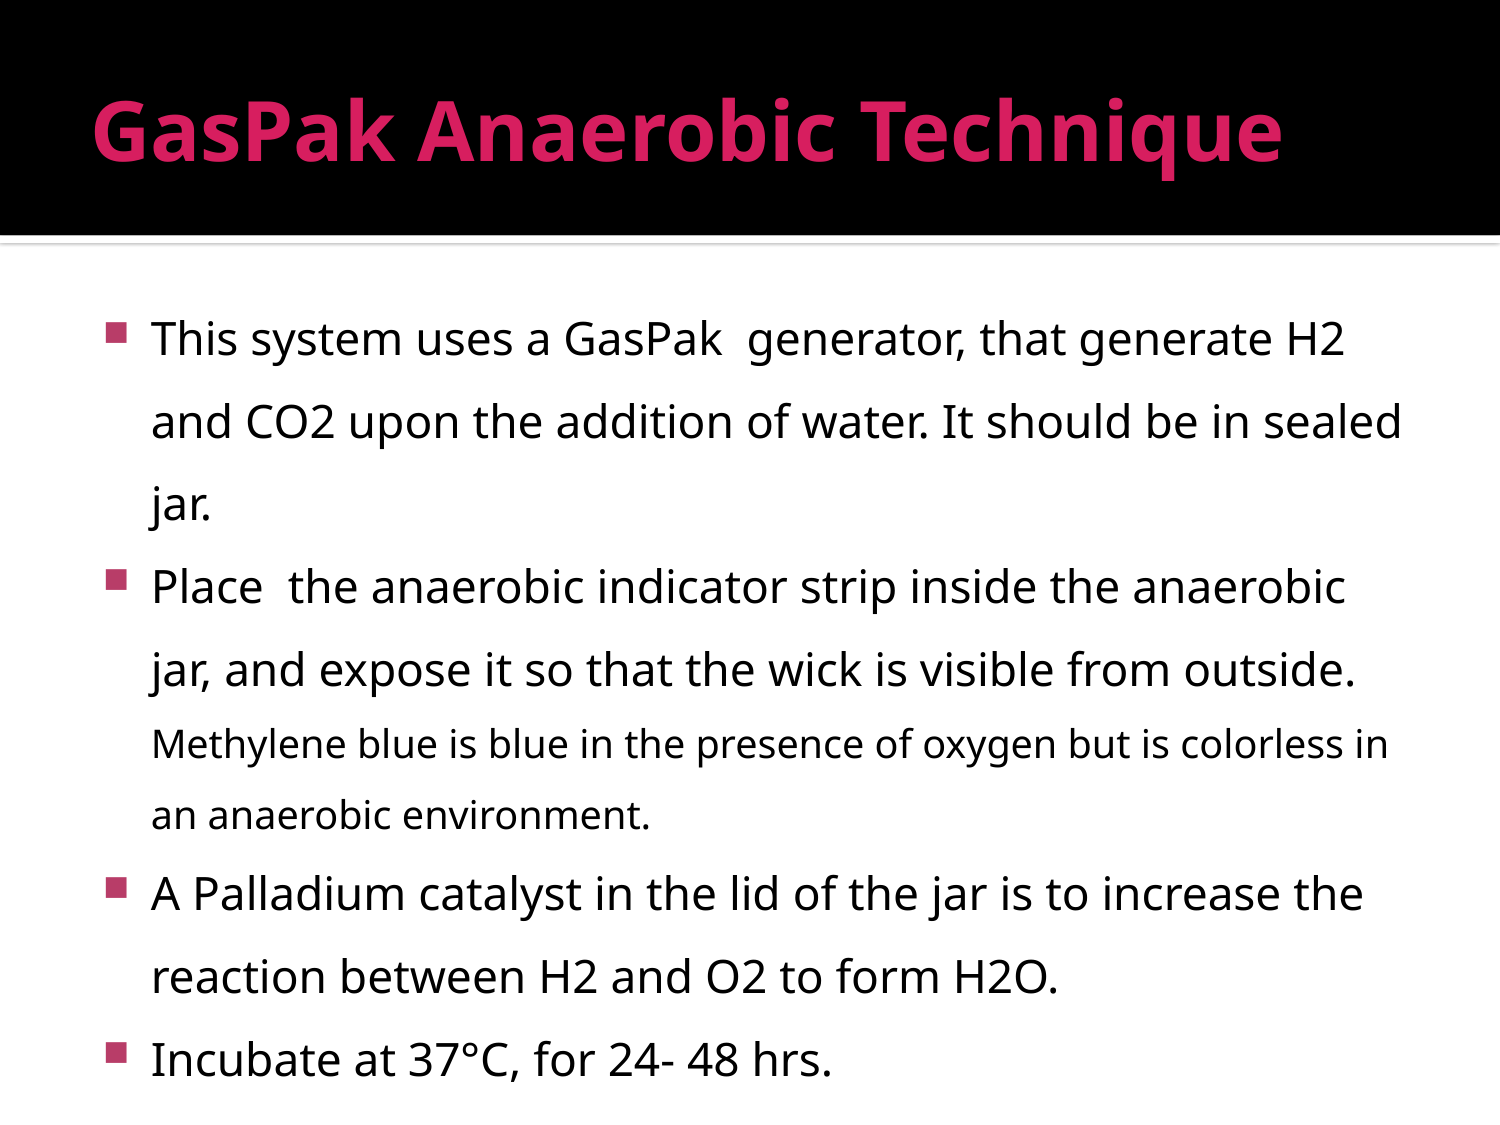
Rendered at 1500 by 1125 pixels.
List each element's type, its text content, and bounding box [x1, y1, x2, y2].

title GasPak Anaerobic Technique [75, 25, 1425, 231]
list This system uses a GasPak generator, that generate H2 and CO2 upon the addition of water. It should be in sealed jar. Place the anaerobic indicator strip inside the anaerobic jar, and expose it so that the wick is visible from outside. Methylene blue is blue in the presence of oxygen but is colorless in an anaerobic environment. A Palladium catalyst in the lid of the jar is to increase the reaction between H2 and O2 to form H2O. Incubate at 37°C, for 24- 48 hrs. [75, 267, 1425, 1094]
